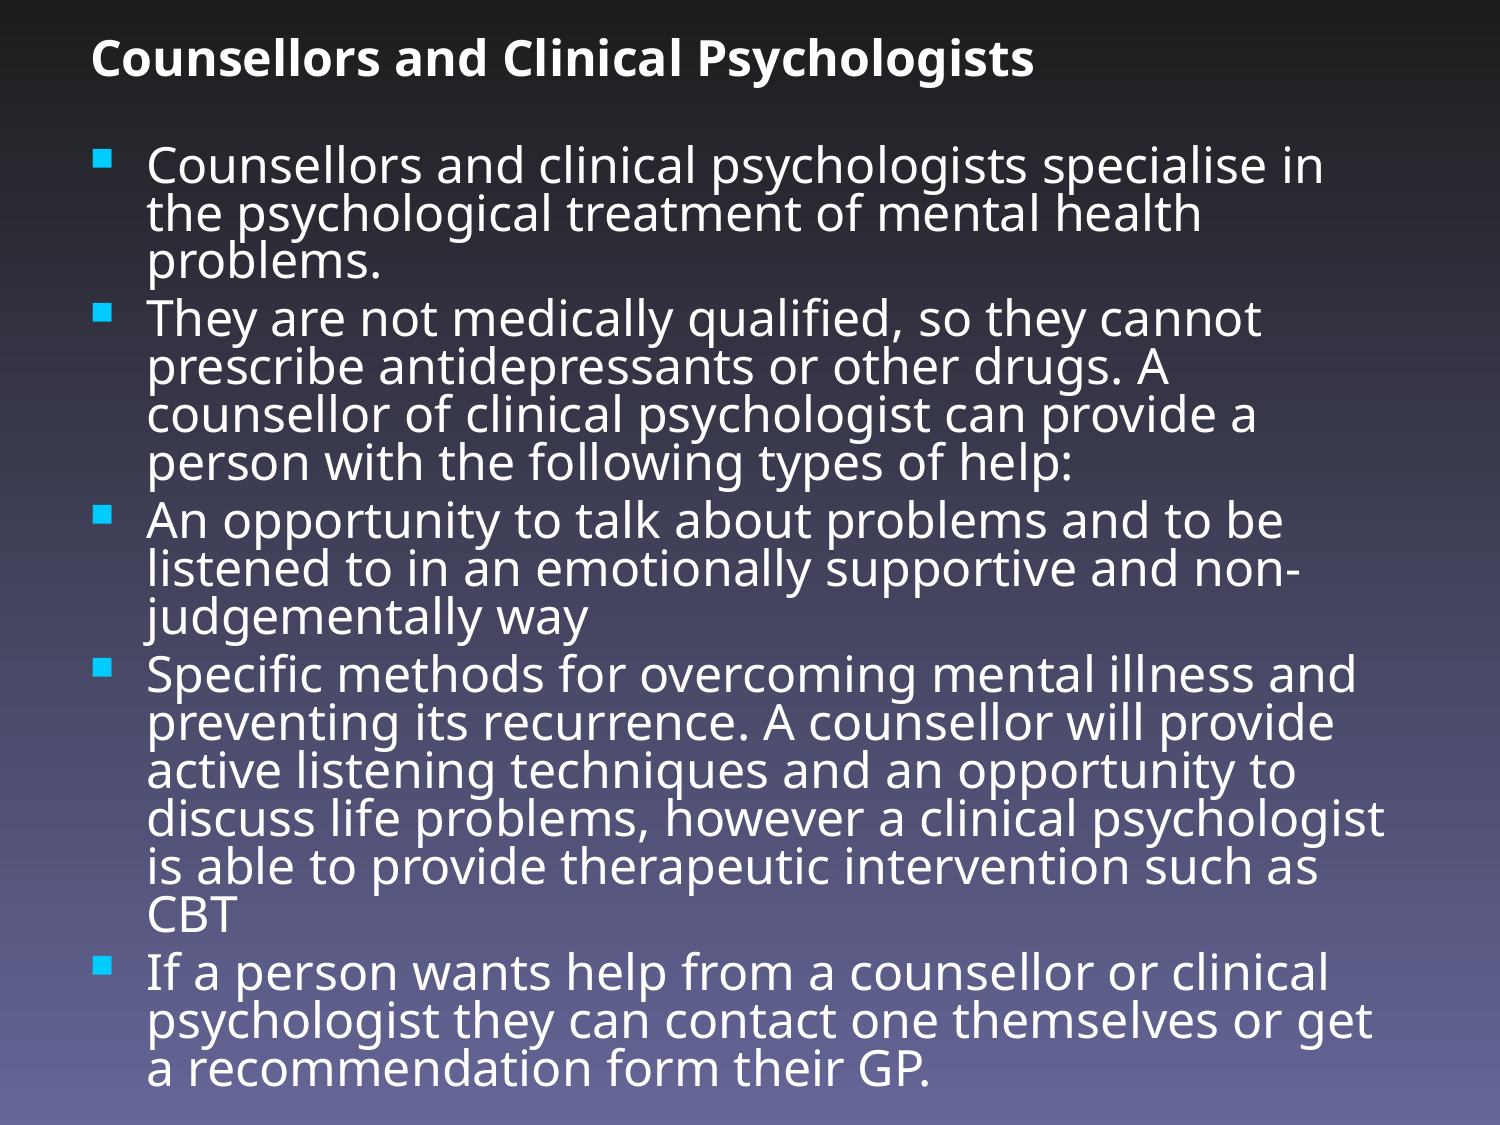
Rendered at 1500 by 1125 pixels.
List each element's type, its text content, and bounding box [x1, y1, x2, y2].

list Counsellors and Clinical Psychologists Counsellors and clinical psychologists specialise in the psychological treatment of mental health problems. They are not medically qualified, so they cannot prescribe antidepressants or other drugs. A counsellor of clinical psychologist can provide a person with the following types of help: An opportunity to talk about problems and to be listened to in an emotionally supportive and non-judgementally way Specific methods for overcoming mental illness and preventing its recurrence. A counsellor will provide active listening techniques and an opportunity to discuss life problems, however a clinical psychologist is able to provide therapeutic intervention such as CBT If a person wants help from a counsellor or clinical psychologist they can contact one themselves or get a recommendation form their GP. [74, 30, 1426, 1125]
